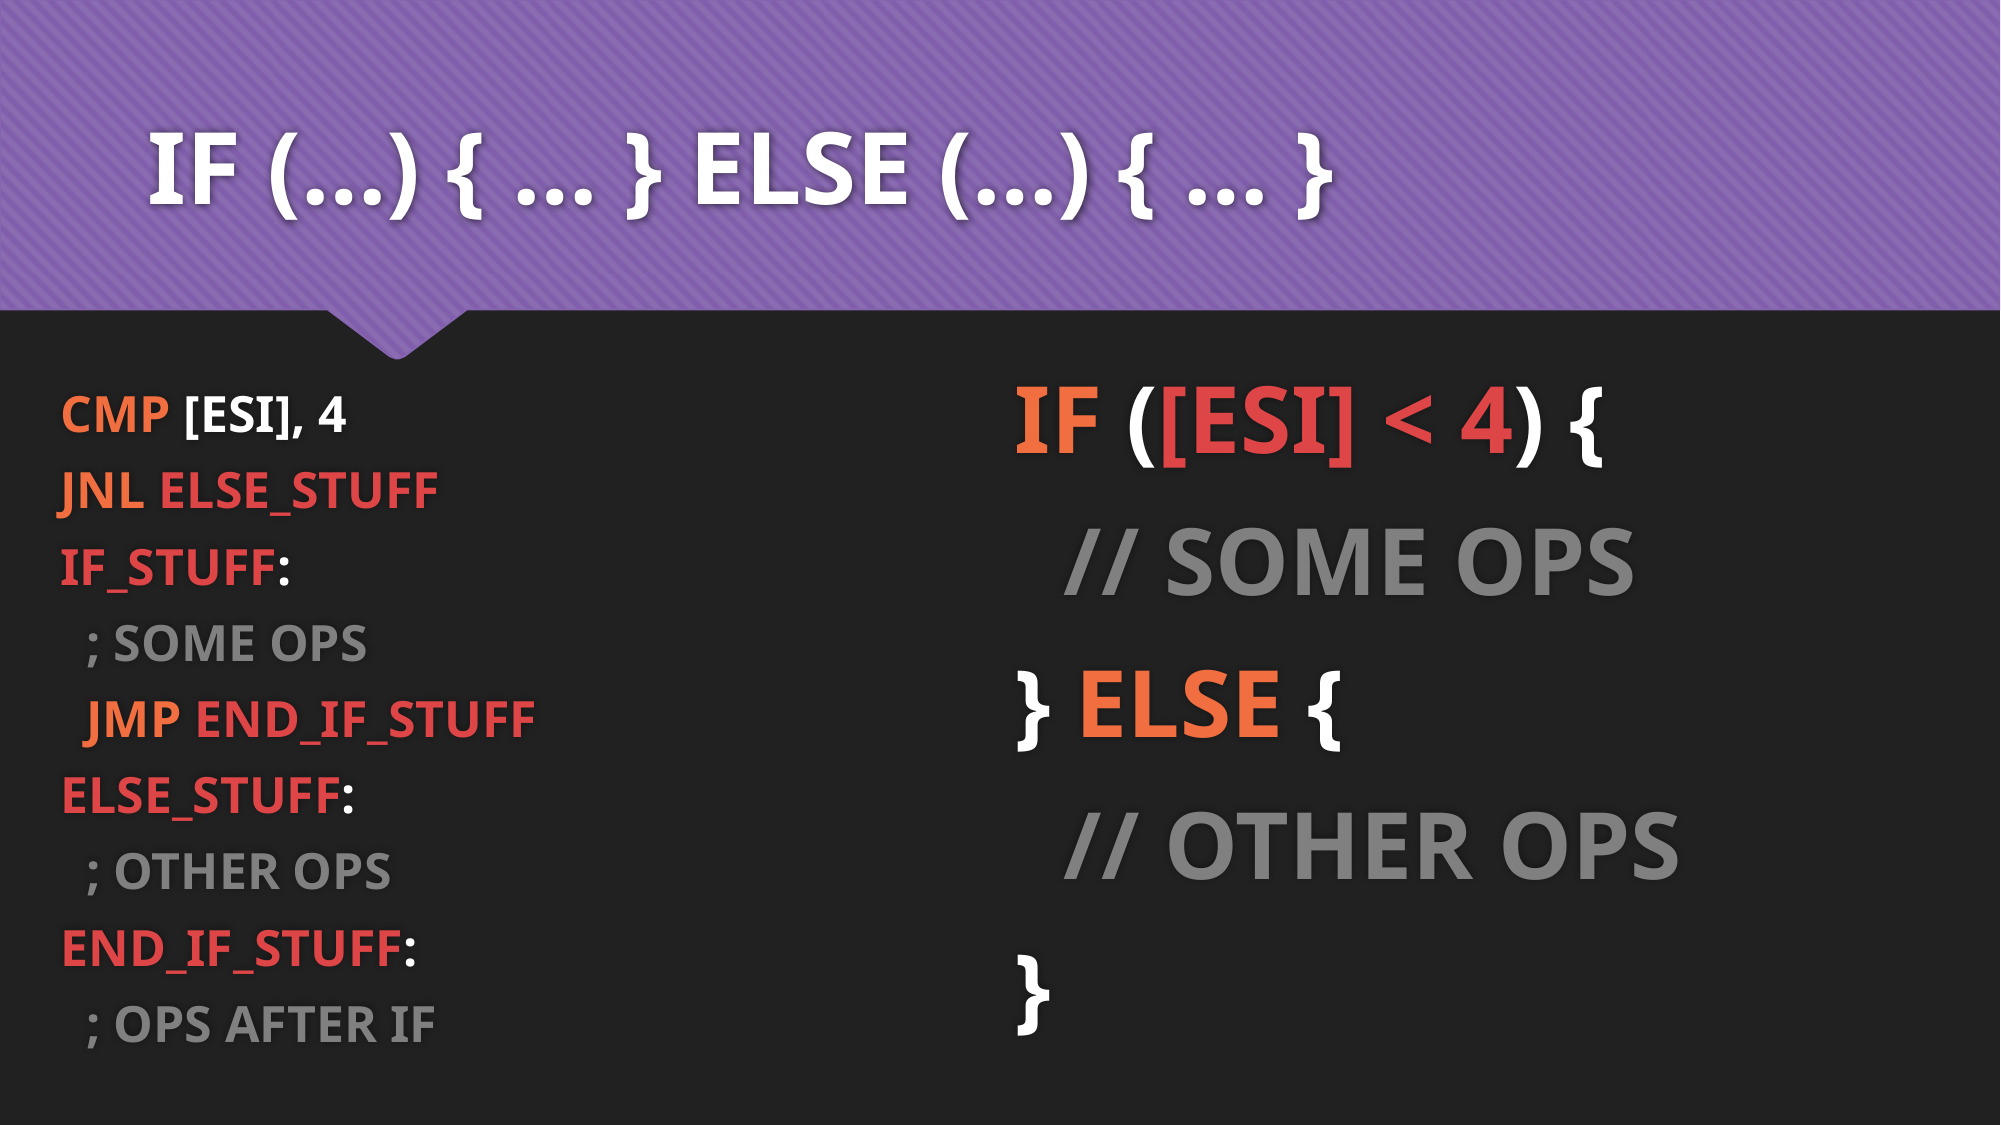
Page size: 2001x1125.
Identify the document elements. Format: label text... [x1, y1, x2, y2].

text_box CMP [ESI], 4 JNL ELSE_STUFF IF_STUFF: ; SOME OPS JMP END_IF_STUFF ELSE_STUFF: ; OTHER OPS END_IF_STUFF: ; OPS AFTER IF [45, 369, 1000, 1065]
title IF (…) { … } ELSE (…) { … } [132, 73, 1868, 233]
text_box IF ([ESI] < 4) { // SOME OPS } ELSE { // OTHER OPS } [999, 352, 1955, 1048]
